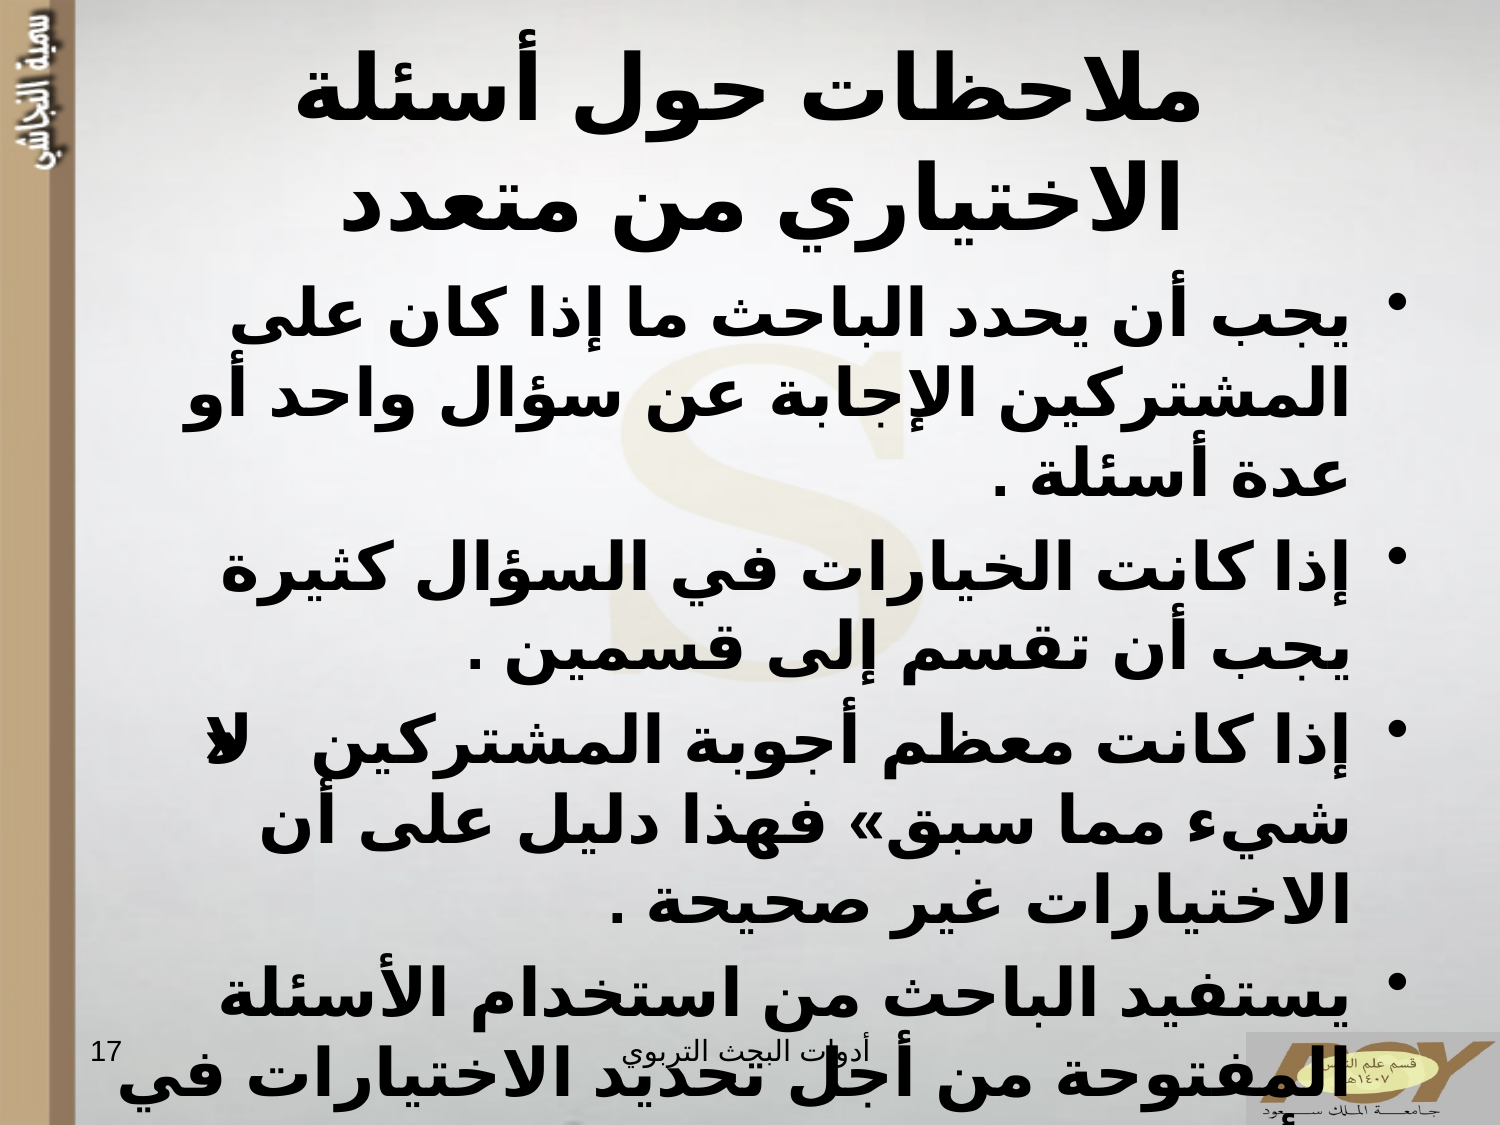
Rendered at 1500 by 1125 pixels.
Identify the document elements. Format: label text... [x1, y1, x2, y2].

picture [0, 0, 1500, 1125]
title ملاحظات حول أسئلة الاختياري من متعدد [75, 45, 1425, 233]
slide_number 17 [75, 1024, 425, 1103]
list يجب أن يحدد الباحث ما إذا كان على المشتركين الإجابة عن سؤال واحد أو عدة أسئلة . إذا كانت الخيارات في السؤال كثيرة يجب أن تقسم إلى قسمين . إذا كانت معظم أجوبة المشتركين «لا شيء مما سبق» فهذا دليل على أن الاختيارات غير صحيحة . يستفيد الباحث من استخدام الأسئلة المفتوحة من أجل تحديد الاختيارات في الأسئلة المغلقة . [75, 262, 1425, 1005]
footer أدوات البحث التربوي [512, 1024, 988, 1103]
